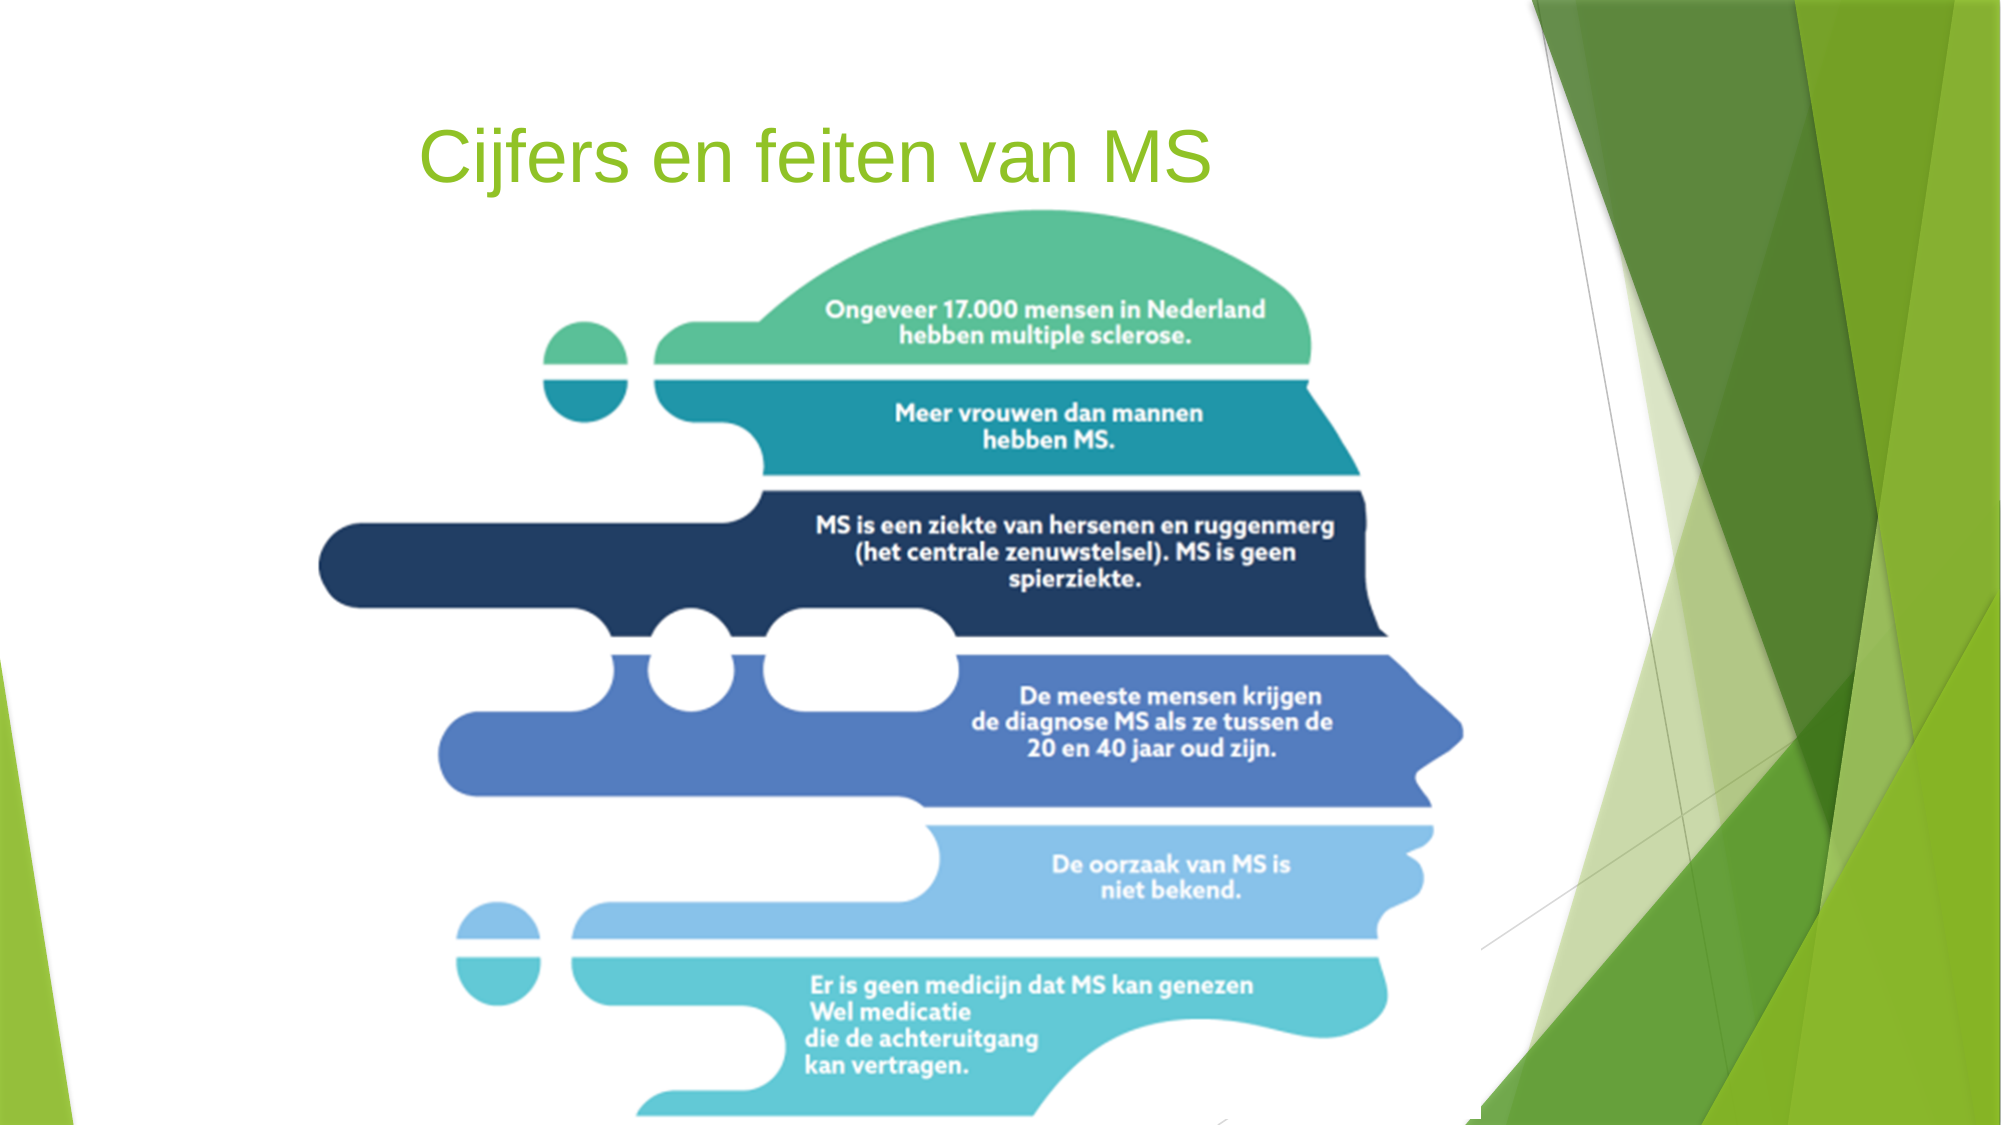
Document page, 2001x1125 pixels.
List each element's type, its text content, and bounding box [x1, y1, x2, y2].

title Cijfers en feiten van MS [111, 99, 1522, 317]
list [306, 207, 1482, 1119]
